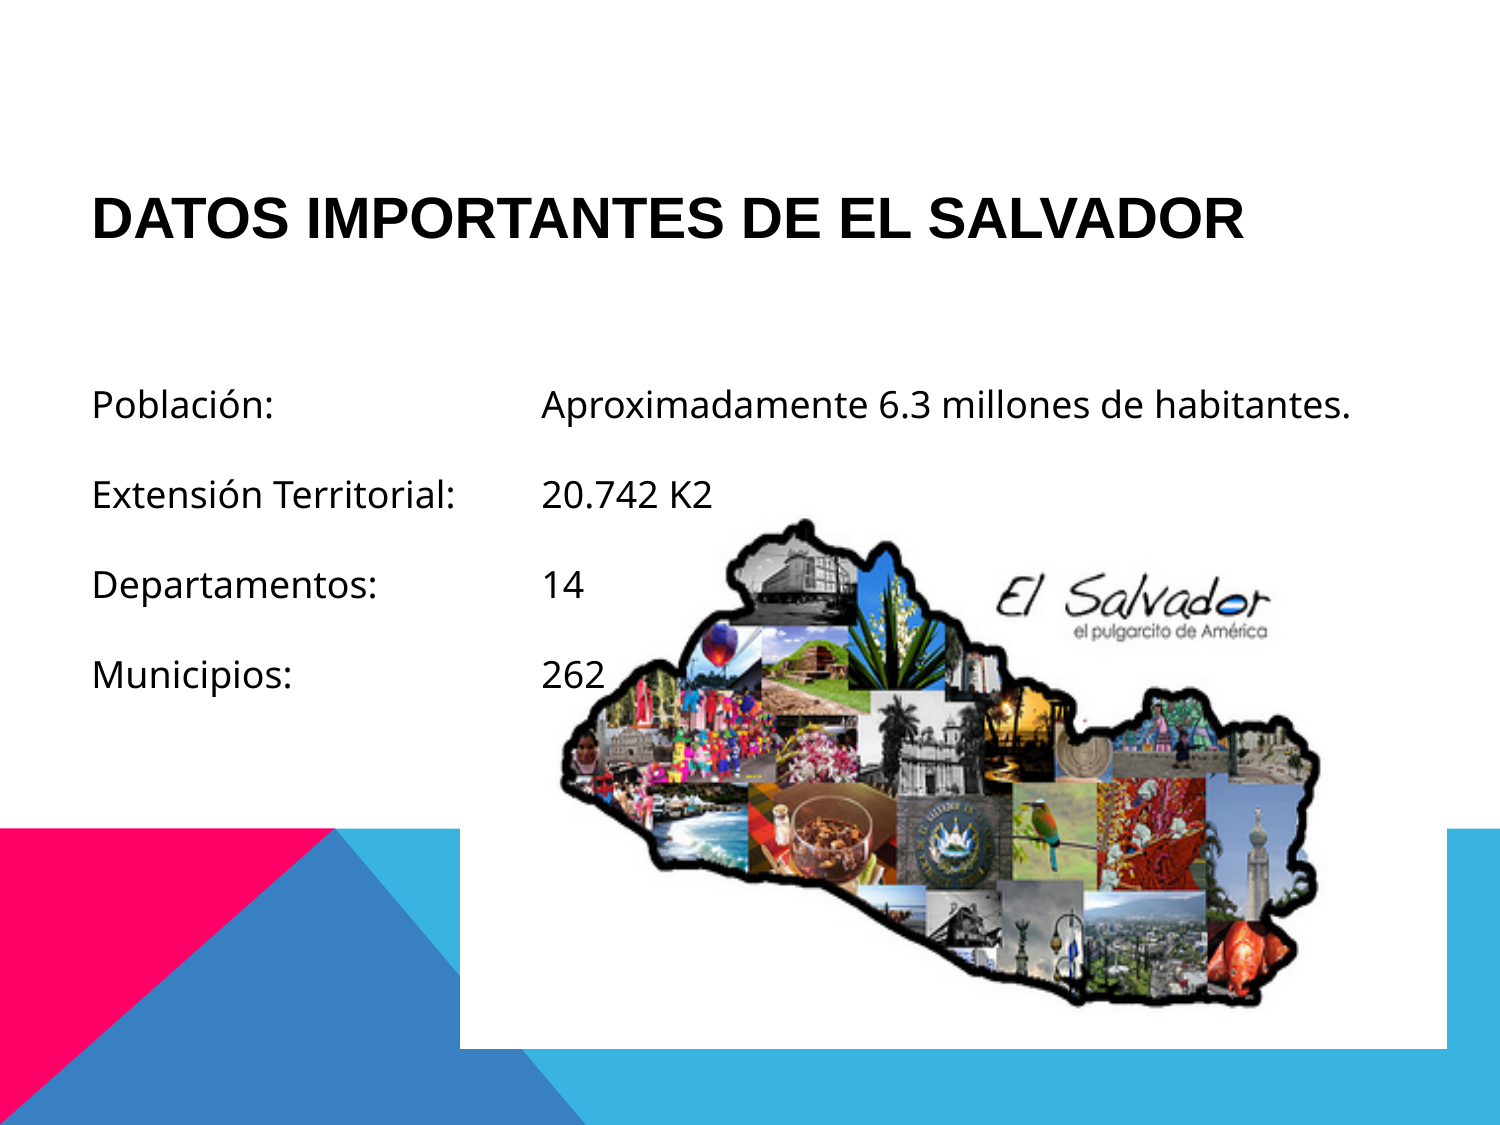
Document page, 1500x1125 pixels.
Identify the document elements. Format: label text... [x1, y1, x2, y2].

picture [459, 479, 1448, 1050]
text_box Población: Aproximadamente 6.3 millones de habitantes. Extensión Territorial: 20.742 K2 Departamentos: 14 Municipios: 262 [76, 373, 1400, 749]
text_box DATOS IMPORTANTES DE EL SALVADOR [76, 172, 1294, 303]
